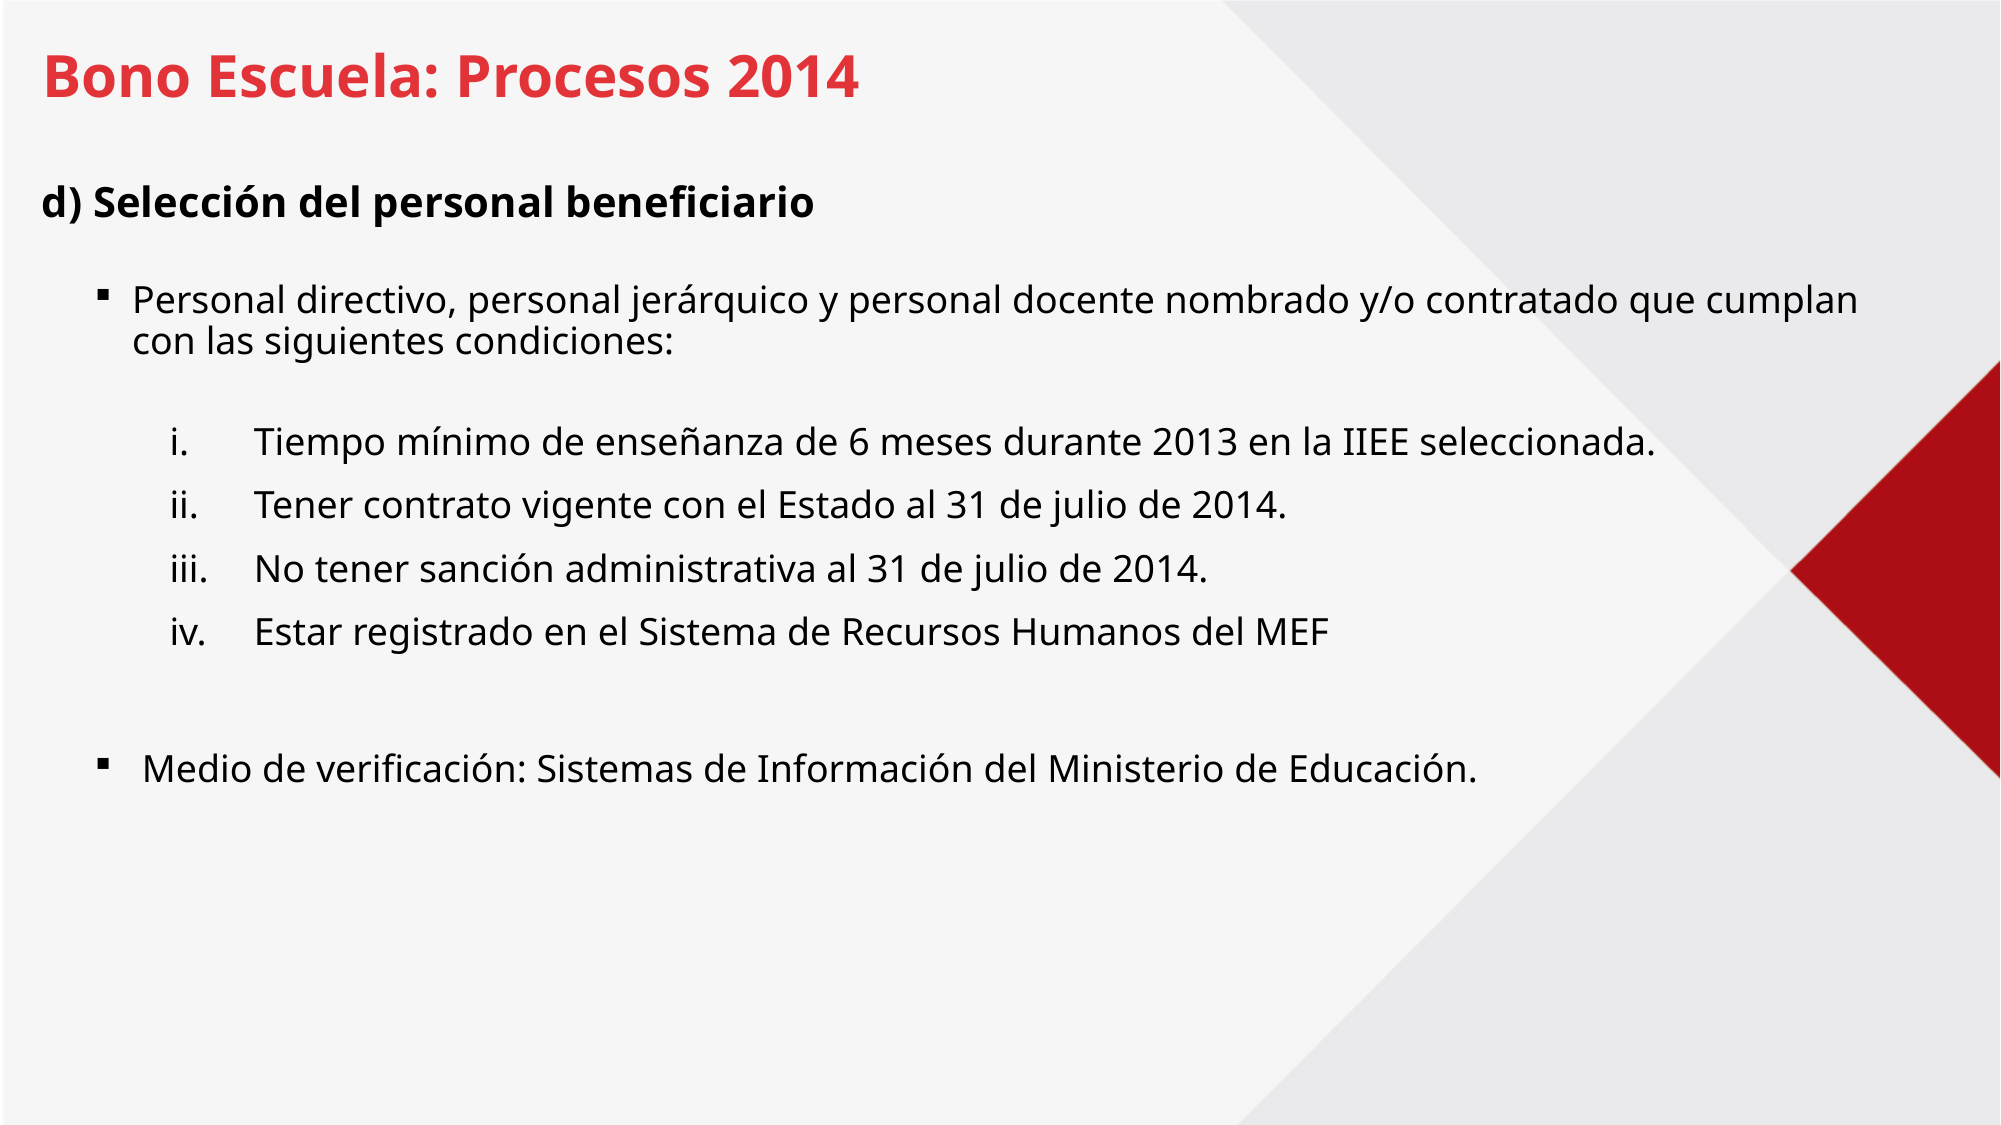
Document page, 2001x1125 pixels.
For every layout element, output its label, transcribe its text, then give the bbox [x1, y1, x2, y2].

list Personal directivo, personal jerárquico y personal docente nombrado y/o contratado que cumplan con las siguientes condiciones: Tiempo mínimo de enseñanza de 6 meses durante 2013 en la IIEE seleccionada. Tener contrato vigente con el Estado al 31 de julio de 2014. No tener sanción administrativa al 31 de julio de 2014. Estar registrado en el Sistema de Recursos Humanos del MEF Medio de verificación: Sistemas de Información del Ministerio de Educación. [79, 274, 1937, 1125]
text_box d) Selección del personal beneficiario [27, 168, 1730, 234]
picture [0, 0, 2001, 1125]
text_box Bono Escuela: Procesos 2014 [27, 22, 1990, 126]
